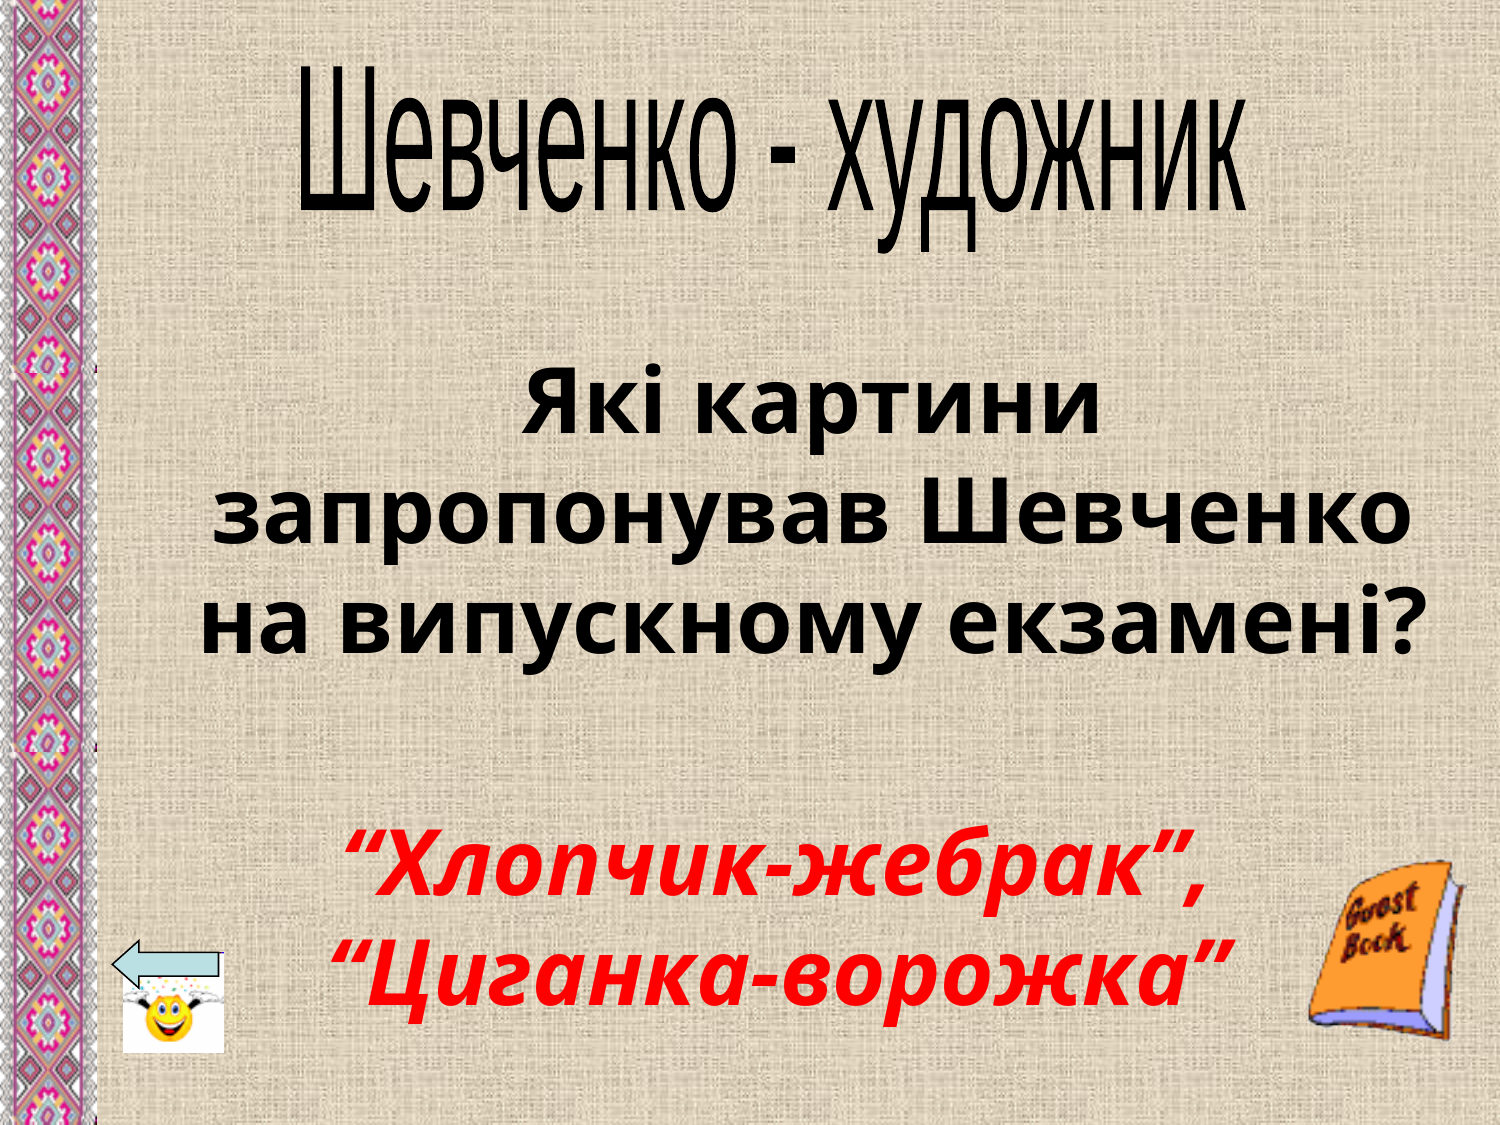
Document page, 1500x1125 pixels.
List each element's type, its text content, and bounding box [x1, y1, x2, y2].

text_box [112, 959, 118, 970]
picture [0, 0, 1500, 1125]
text_box [128, 940, 139, 950]
text_box Які картини запропонував Шевченко на випускному екзамені? [175, 433, 1451, 680]
text_box “Хлопчик-жебрак”, “Циганка-ворожка” [140, 785, 1416, 1032]
